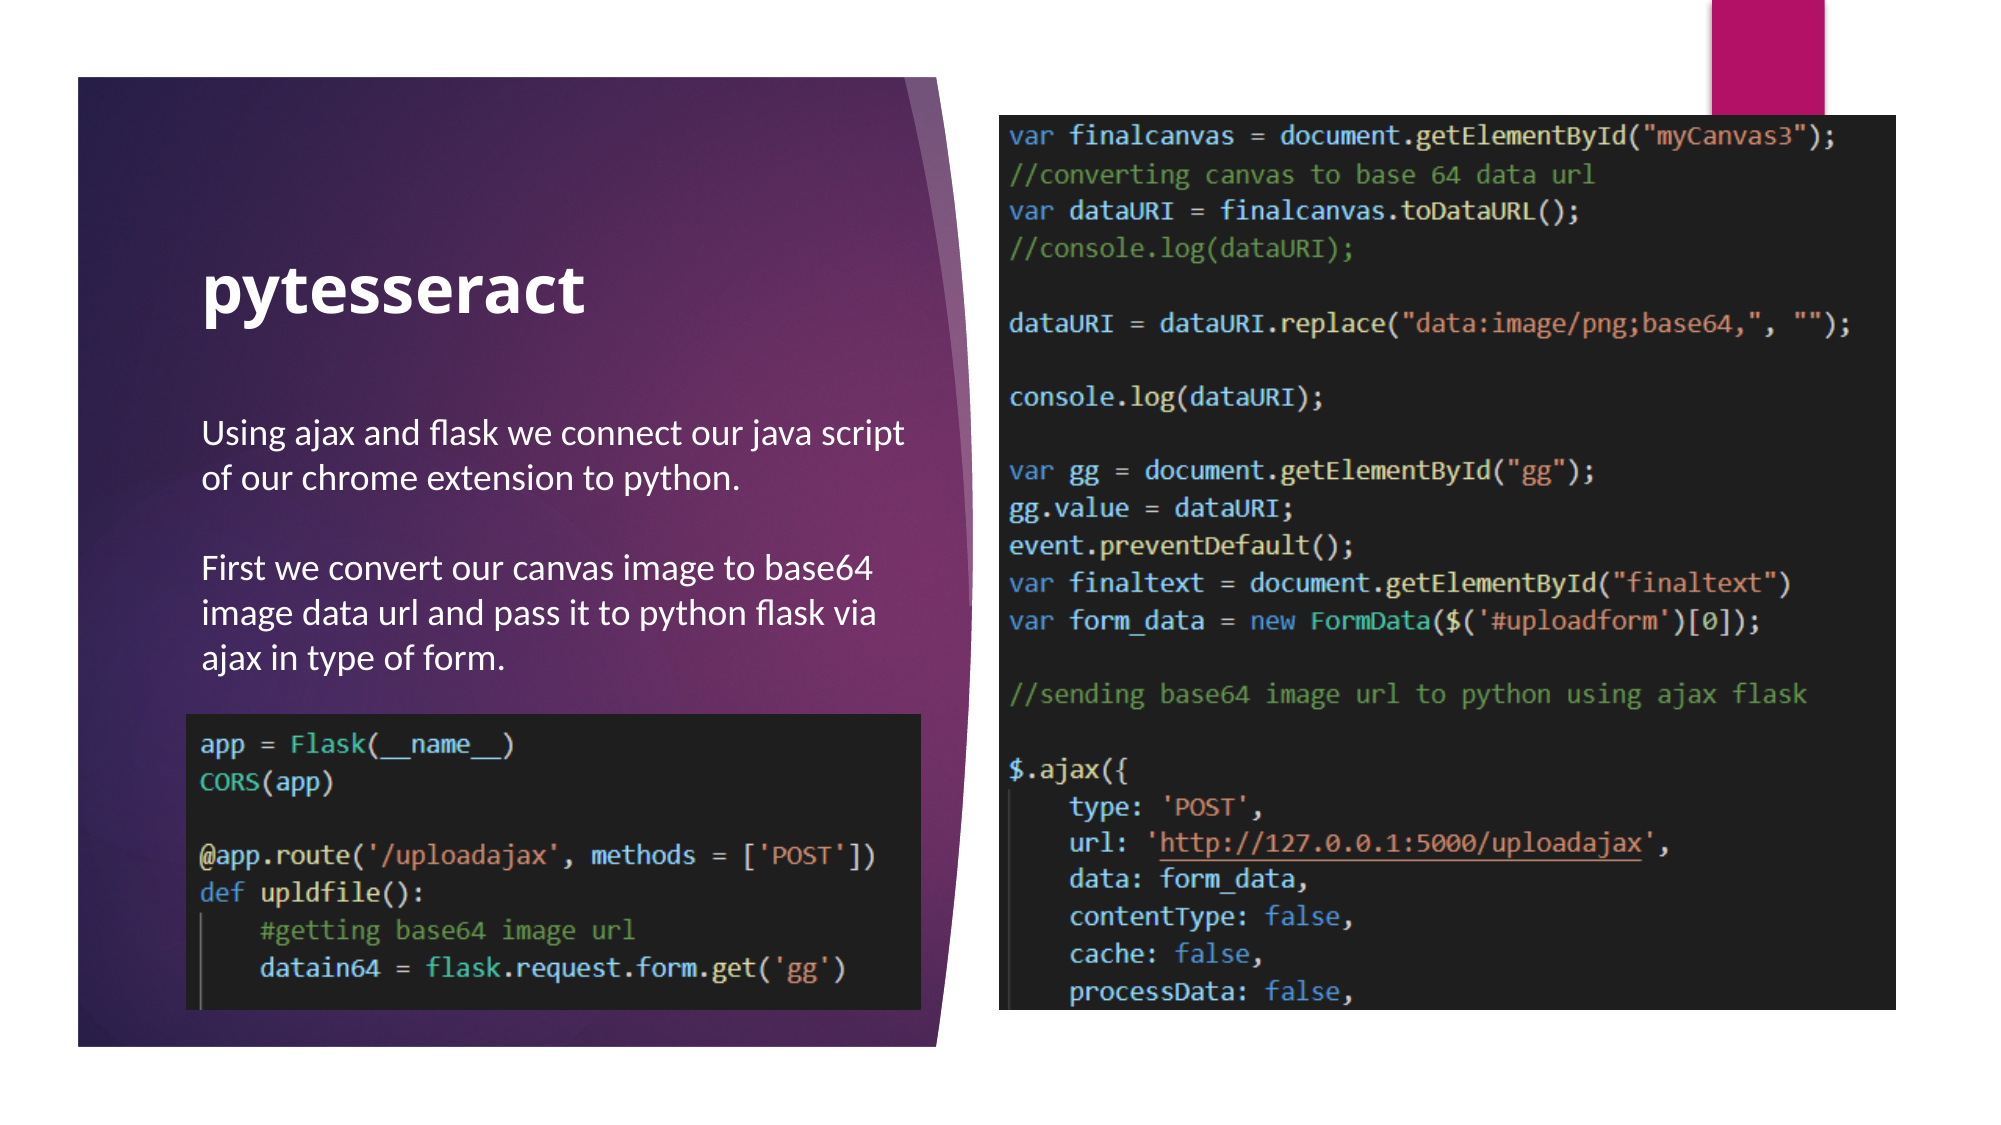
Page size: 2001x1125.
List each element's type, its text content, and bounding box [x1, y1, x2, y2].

picture [999, 115, 1896, 1010]
picture [186, 713, 922, 1010]
text_box pytesseract Using ajax and flask we connect our java script of our chrome extension to python. First we convert our canvas image to base64 image data url and pass it to python flask via ajax in type of form. [186, 233, 942, 731]
